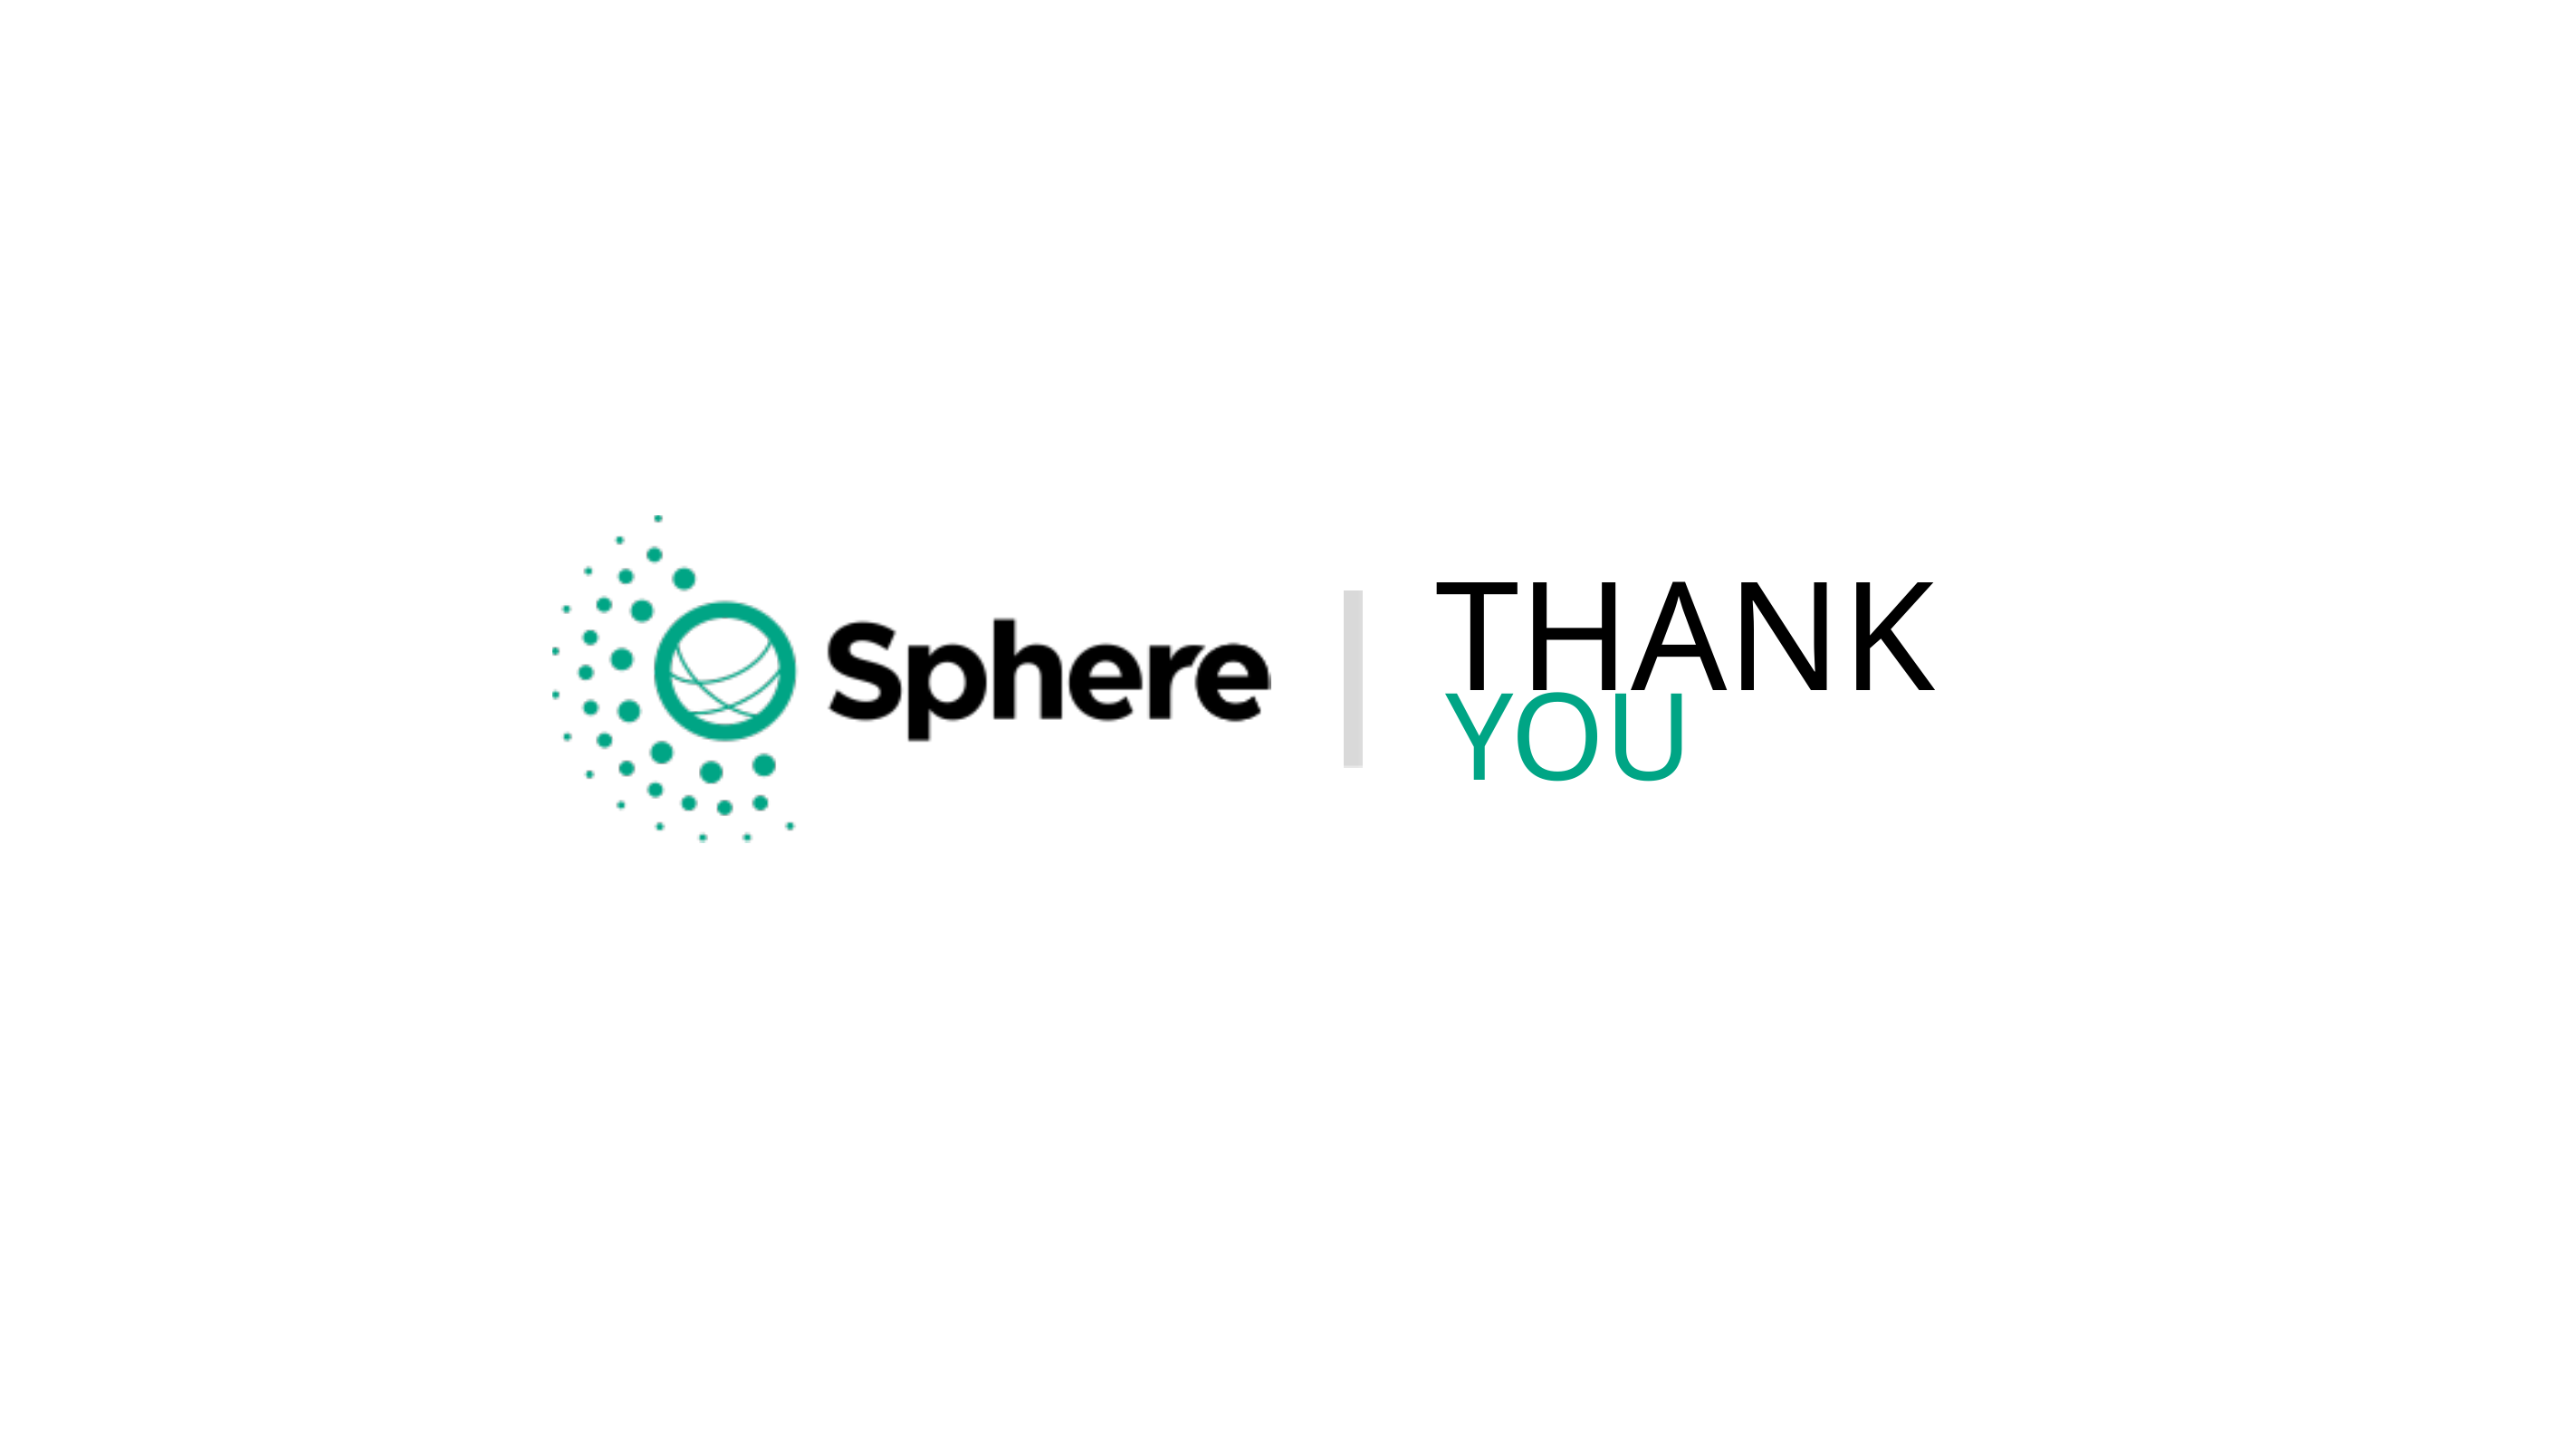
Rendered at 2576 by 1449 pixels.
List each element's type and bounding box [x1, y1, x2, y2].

picture [1344, 590, 1363, 768]
picture [552, 515, 1271, 843]
